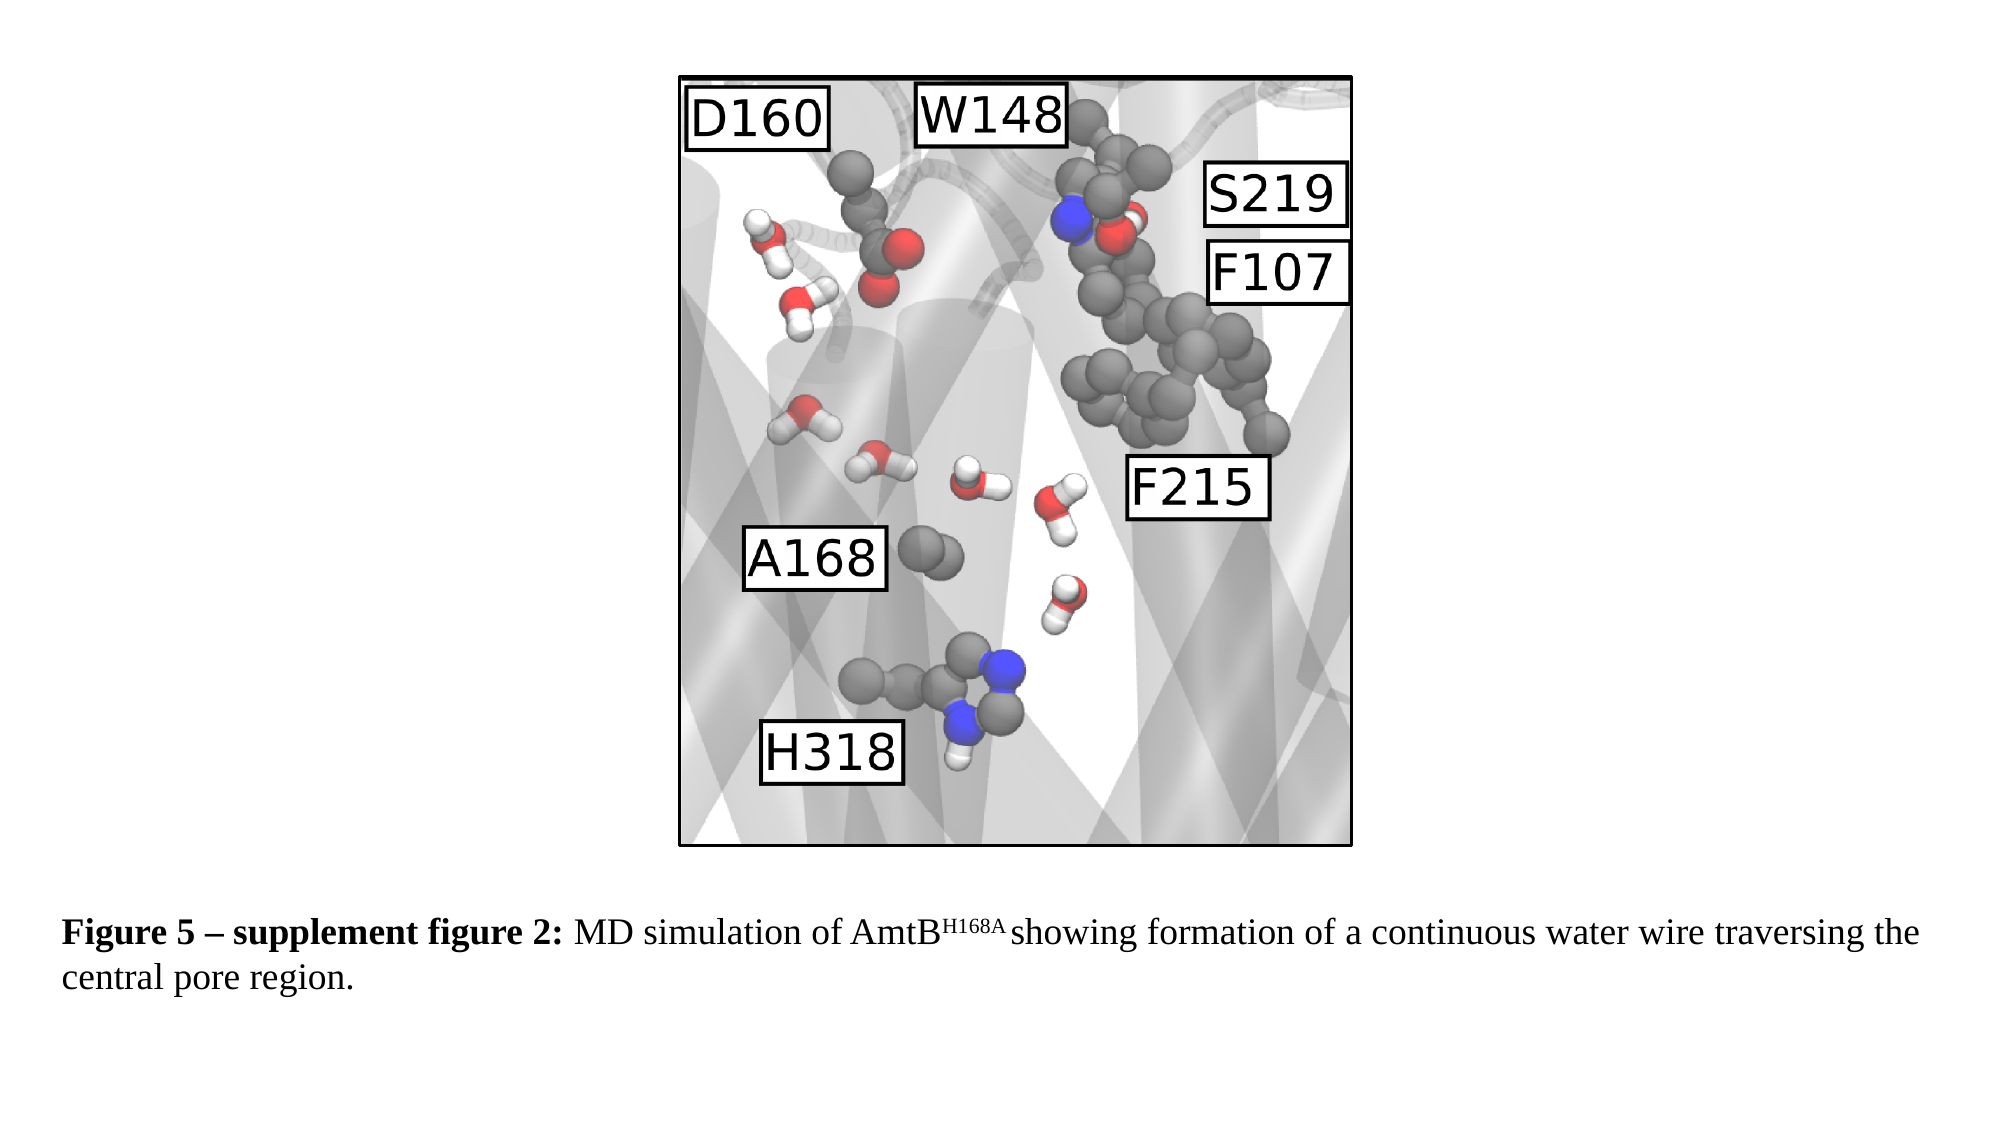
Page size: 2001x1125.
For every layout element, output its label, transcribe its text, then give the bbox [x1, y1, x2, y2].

text_box Figure 5 – supplement figure 2: MD simulation of AmtBH168A showing formation of a continuous water wire traversing the central pore region. [46, 899, 1940, 1005]
picture [681, 78, 1350, 844]
